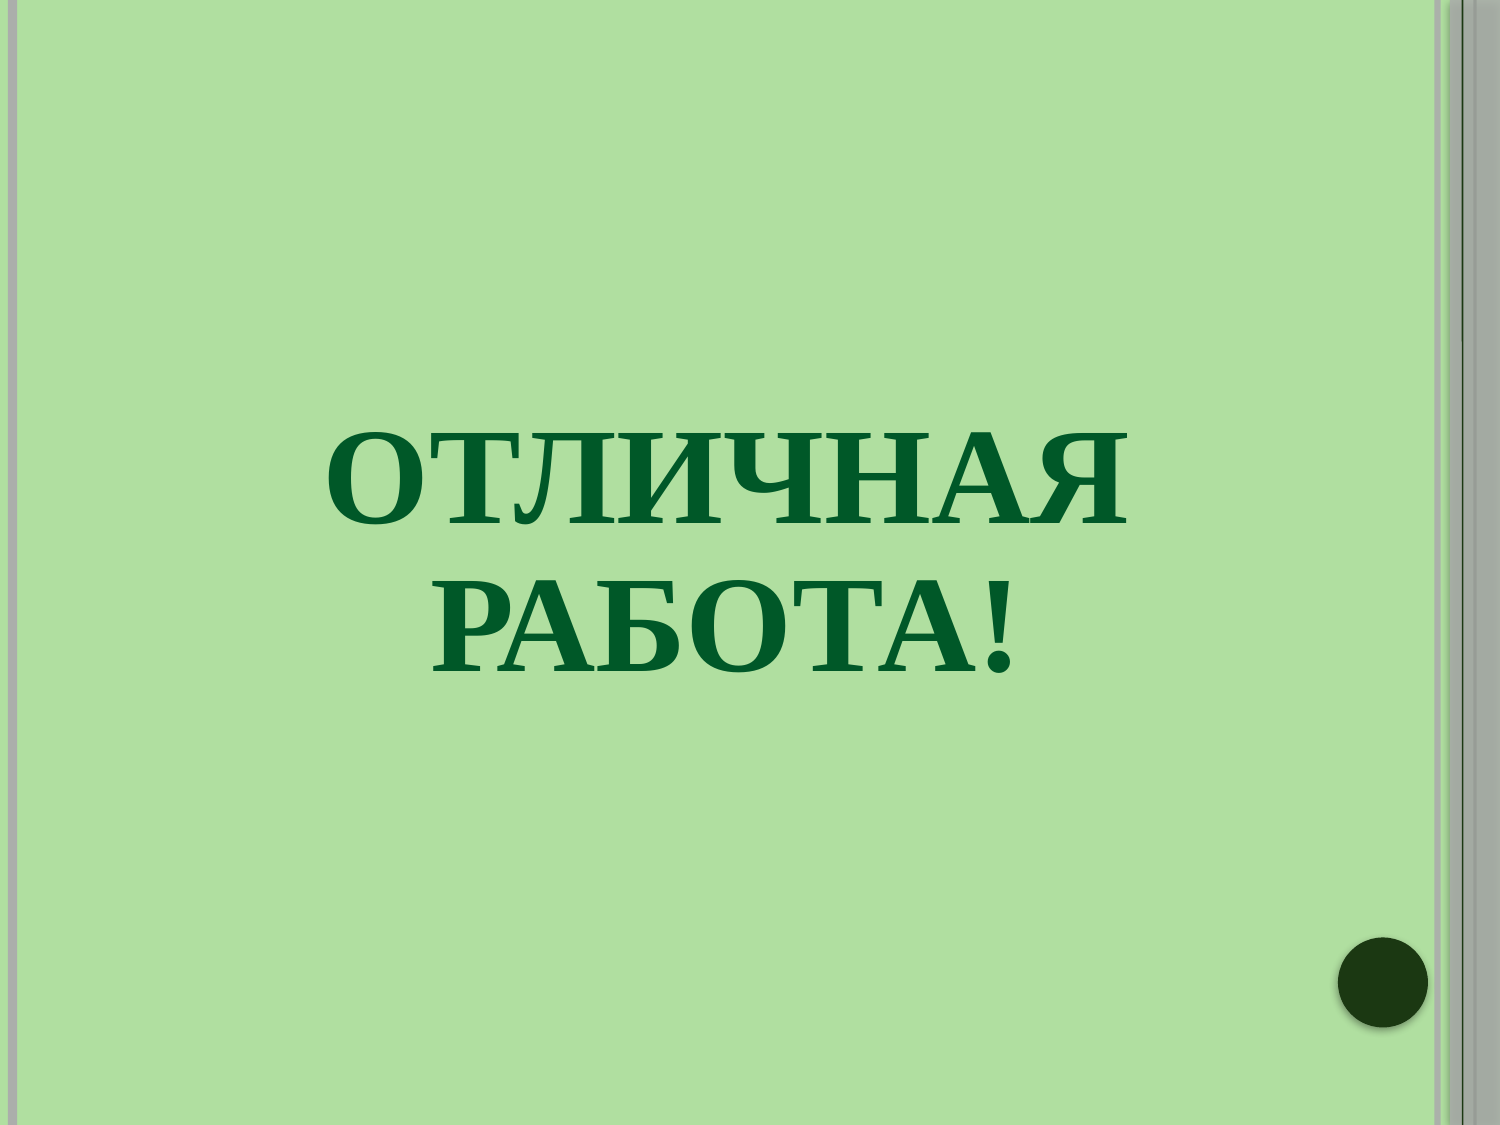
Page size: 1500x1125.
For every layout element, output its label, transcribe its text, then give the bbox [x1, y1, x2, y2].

text_box ОТЛИЧНАЯ РАБОТА! [53, 397, 1400, 709]
